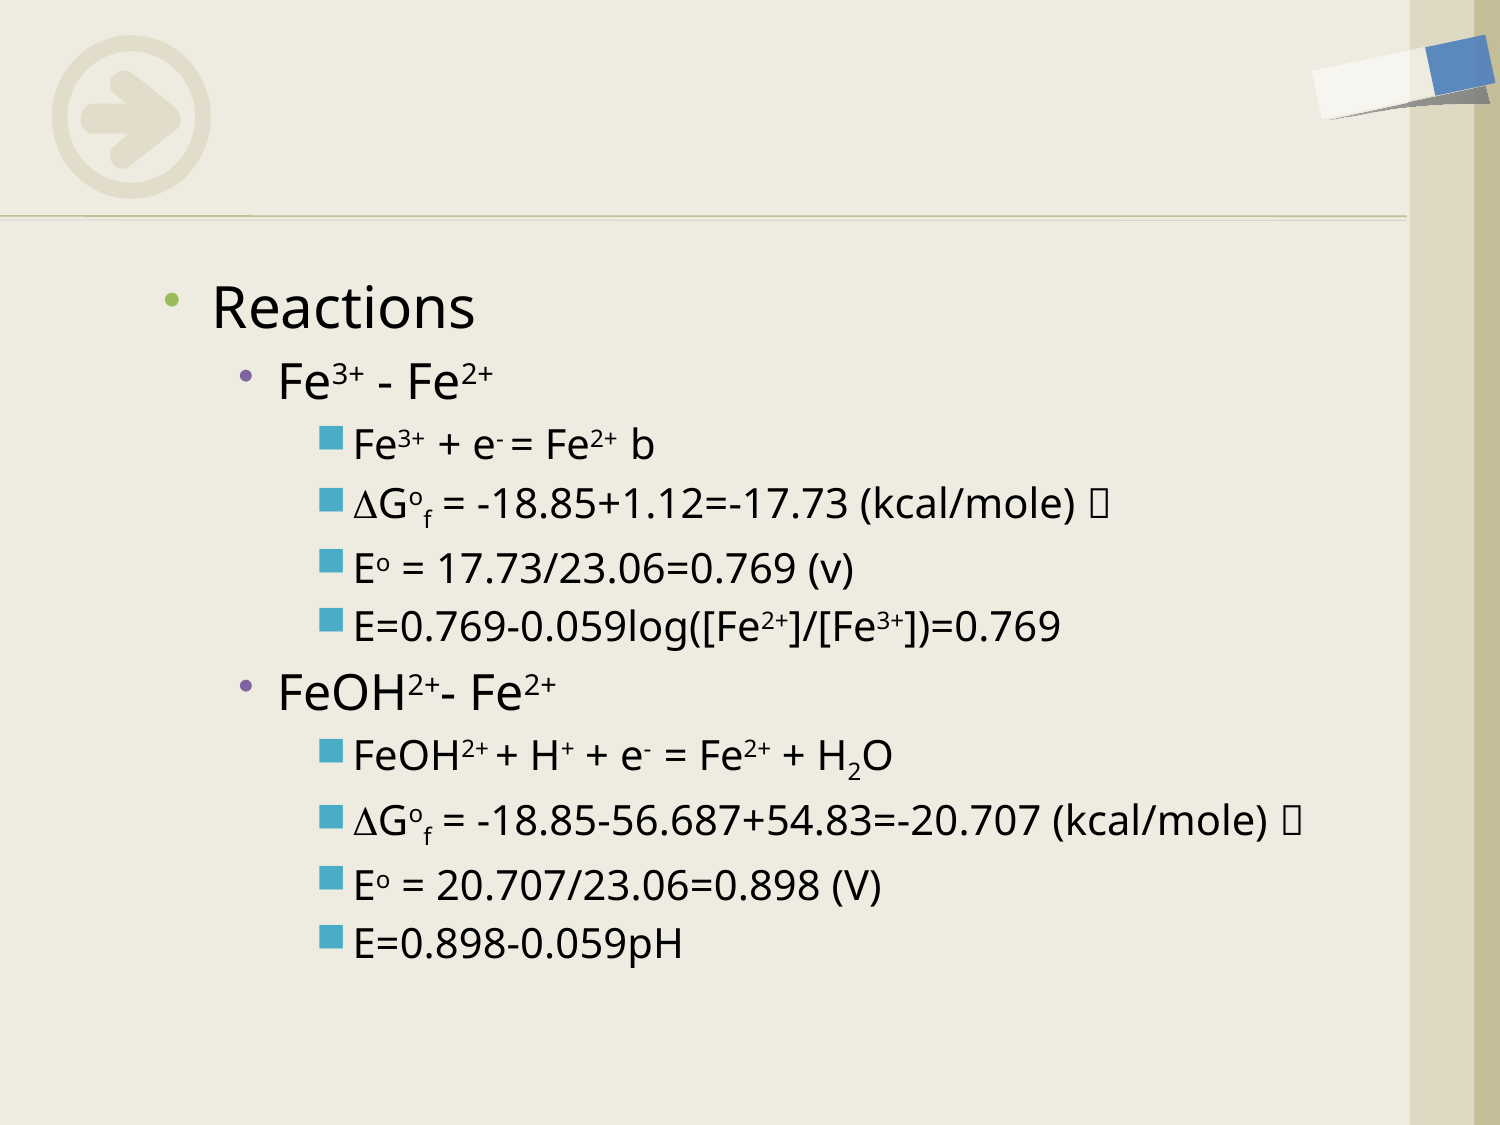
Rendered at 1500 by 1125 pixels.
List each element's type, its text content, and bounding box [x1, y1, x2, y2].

list Reactions Fe3+ - Fe2+ Fe3+ + e- = Fe2+ b DGof = -18.85+1.12=-17.73 (kcal/mole)  Eo = 17.73/23.06=0.769 (v) E=0.769-0.059log([Fe2+]/[Fe3+])=0.769 FeOH2+- Fe2+ FeOH2+ + H+ + e- = Fe2+ + H2O DGof = -18.85-56.687+54.83=-20.707 (kcal/mole)  Eo = 20.707/23.06=0.898 (V) E=0.898-0.059pH [75, 262, 1406, 1005]
